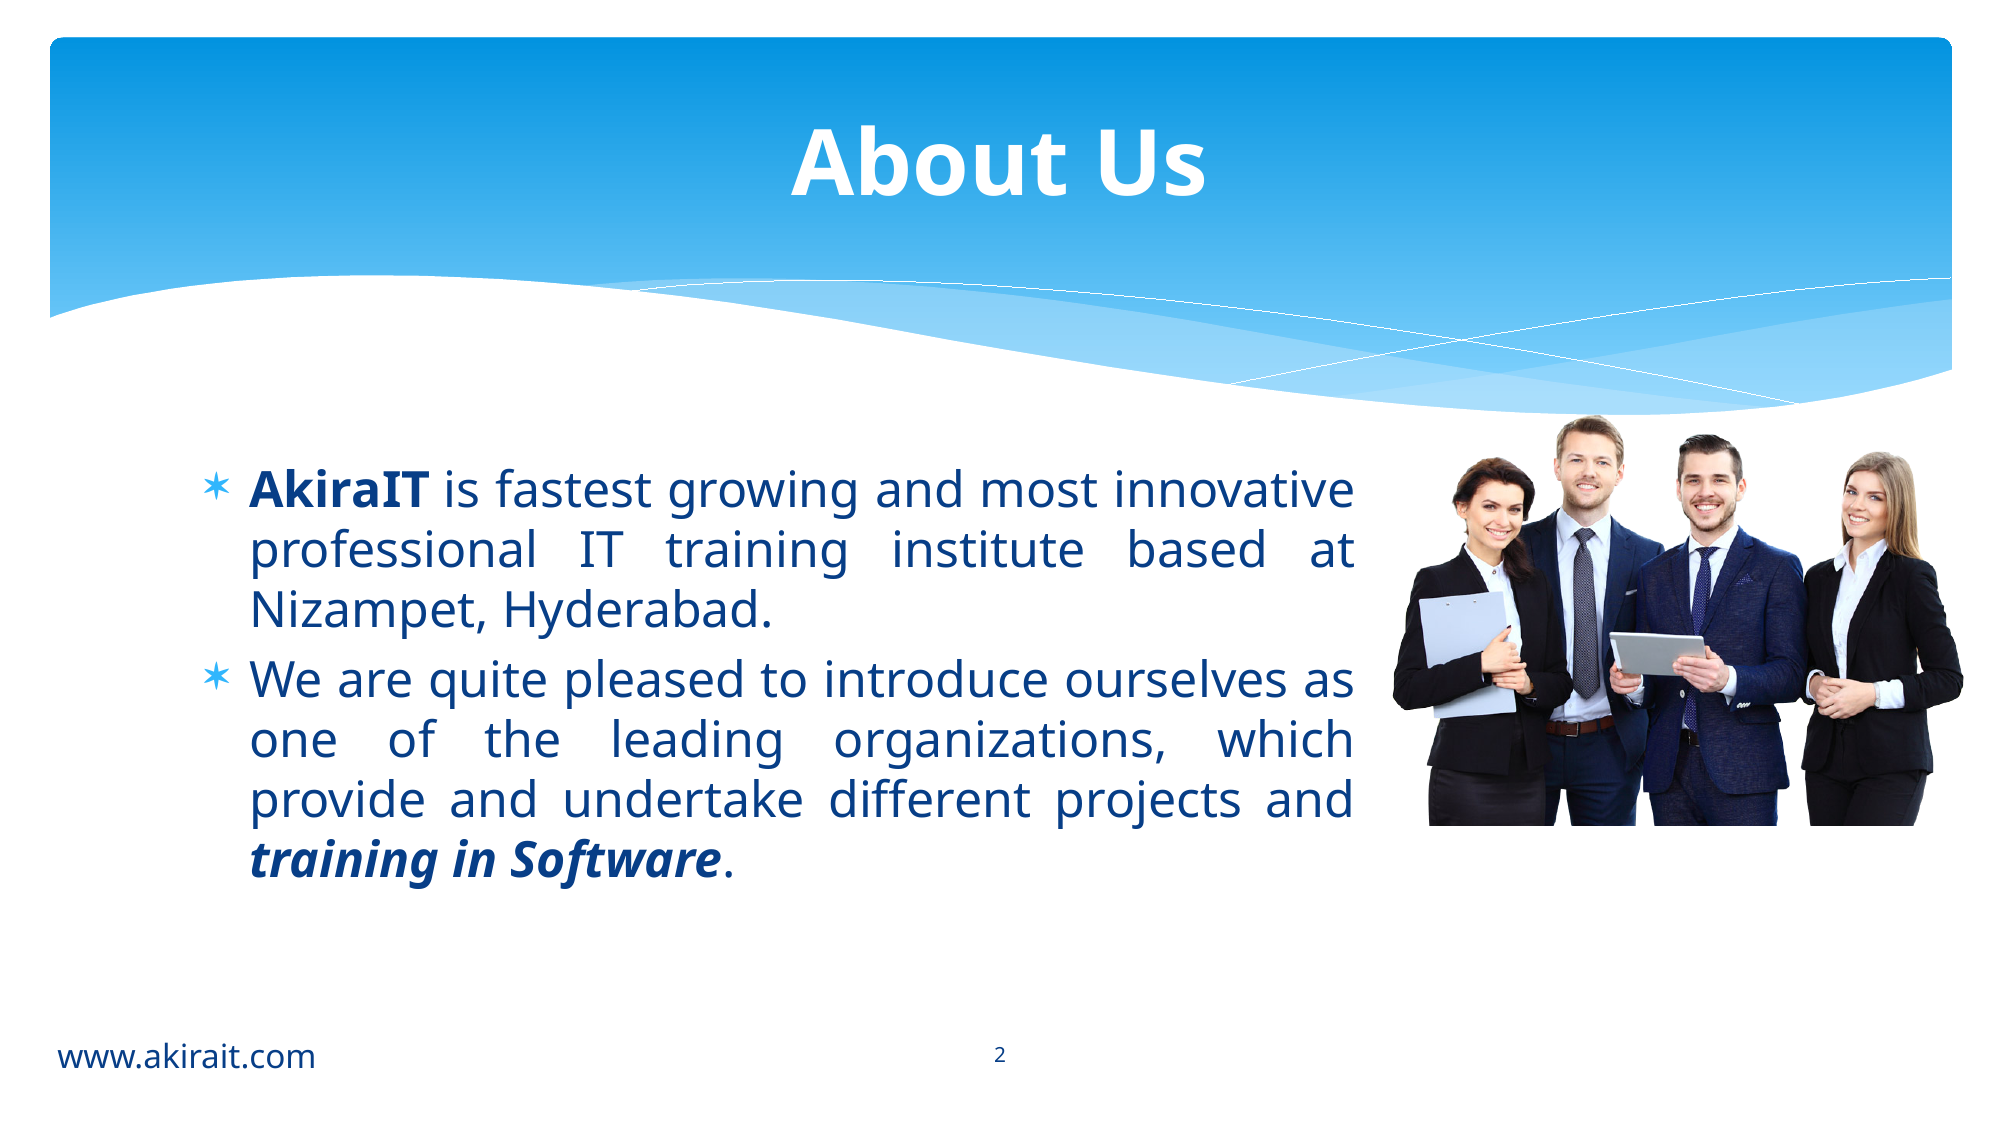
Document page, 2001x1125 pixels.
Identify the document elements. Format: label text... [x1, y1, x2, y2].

footer www.akirait.com [42, 1025, 871, 1086]
list AkiraIT is fastest growing and most innovative professional IT training institute based at Nizampet, Hyderabad. We are quite pleased to introduce ourselves as one of the leading organizations, which provide and undertake different projects and training in Software. [189, 450, 1372, 977]
slide_number 2 [872, 1025, 1128, 1086]
title About Us [99, 55, 1900, 261]
picture [1366, 408, 1973, 827]
